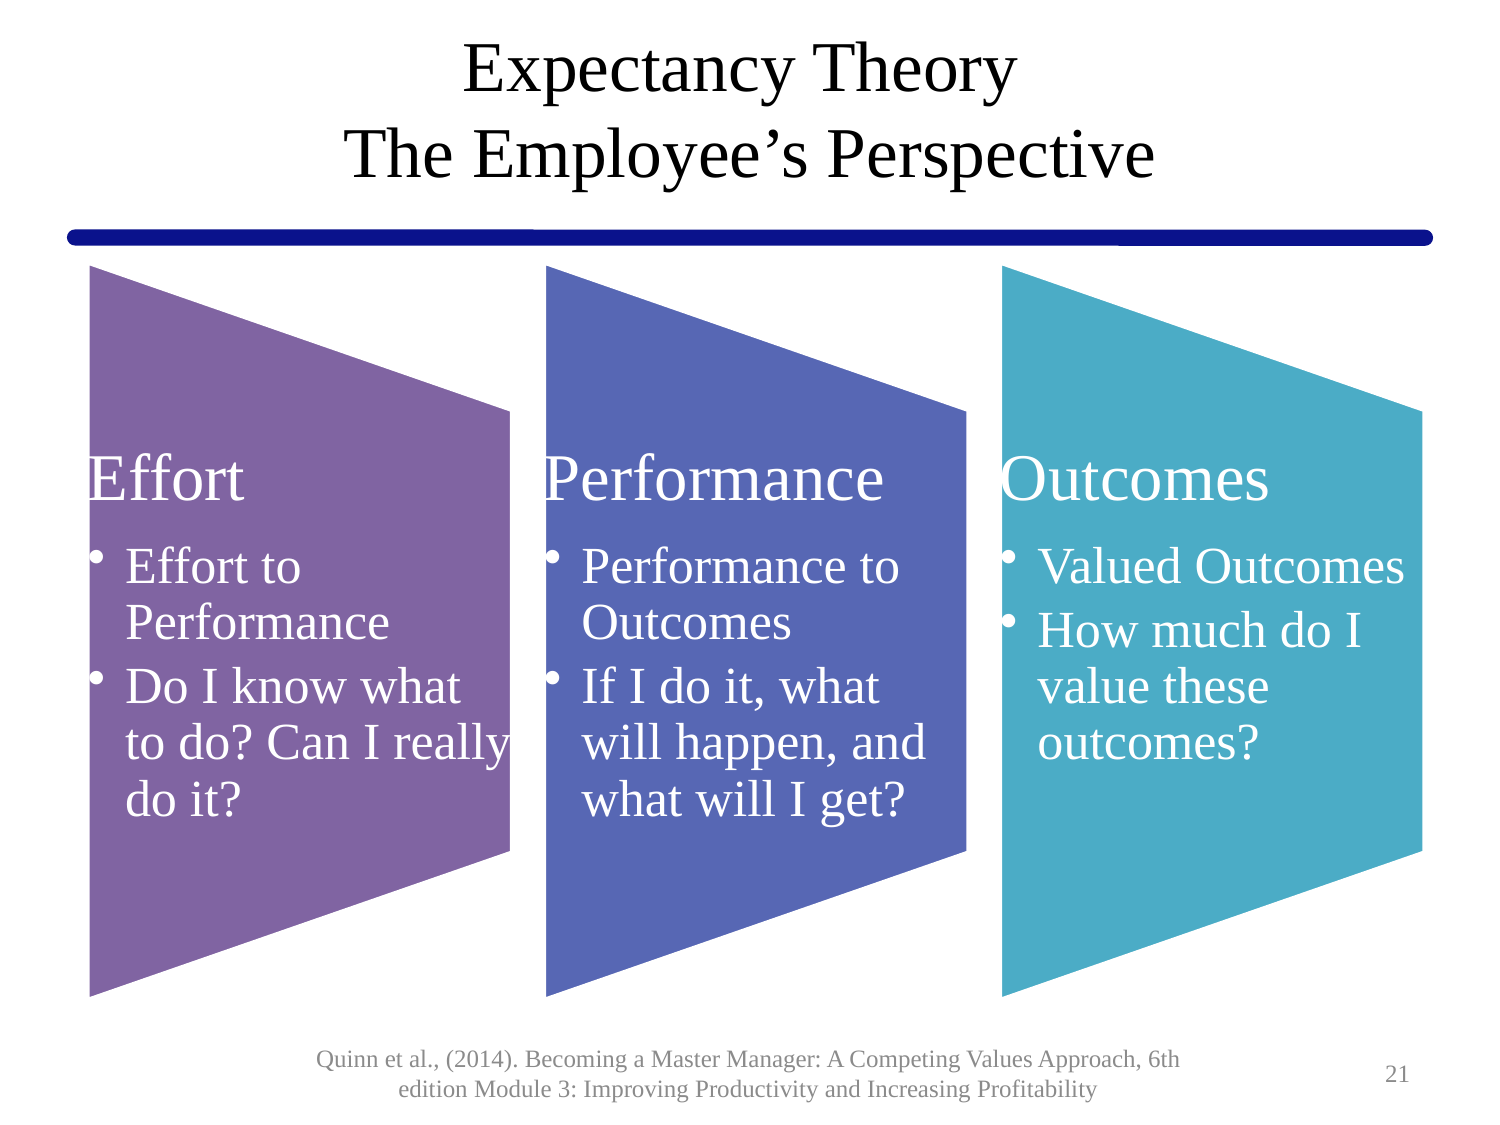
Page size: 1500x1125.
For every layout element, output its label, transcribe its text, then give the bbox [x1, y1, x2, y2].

title Expectancy Theory The Employee’s Perspective [75, 12, 1425, 200]
footer Quinn et al., (2014). Becoming a Master Manager: A Competing Values Approach, 6th edition Module 3: Improving Productivity and Increasing Profitability [273, 1042, 1224, 1103]
slide_number 21 [1224, 1042, 1425, 1103]
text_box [87, 262, 1426, 1001]
